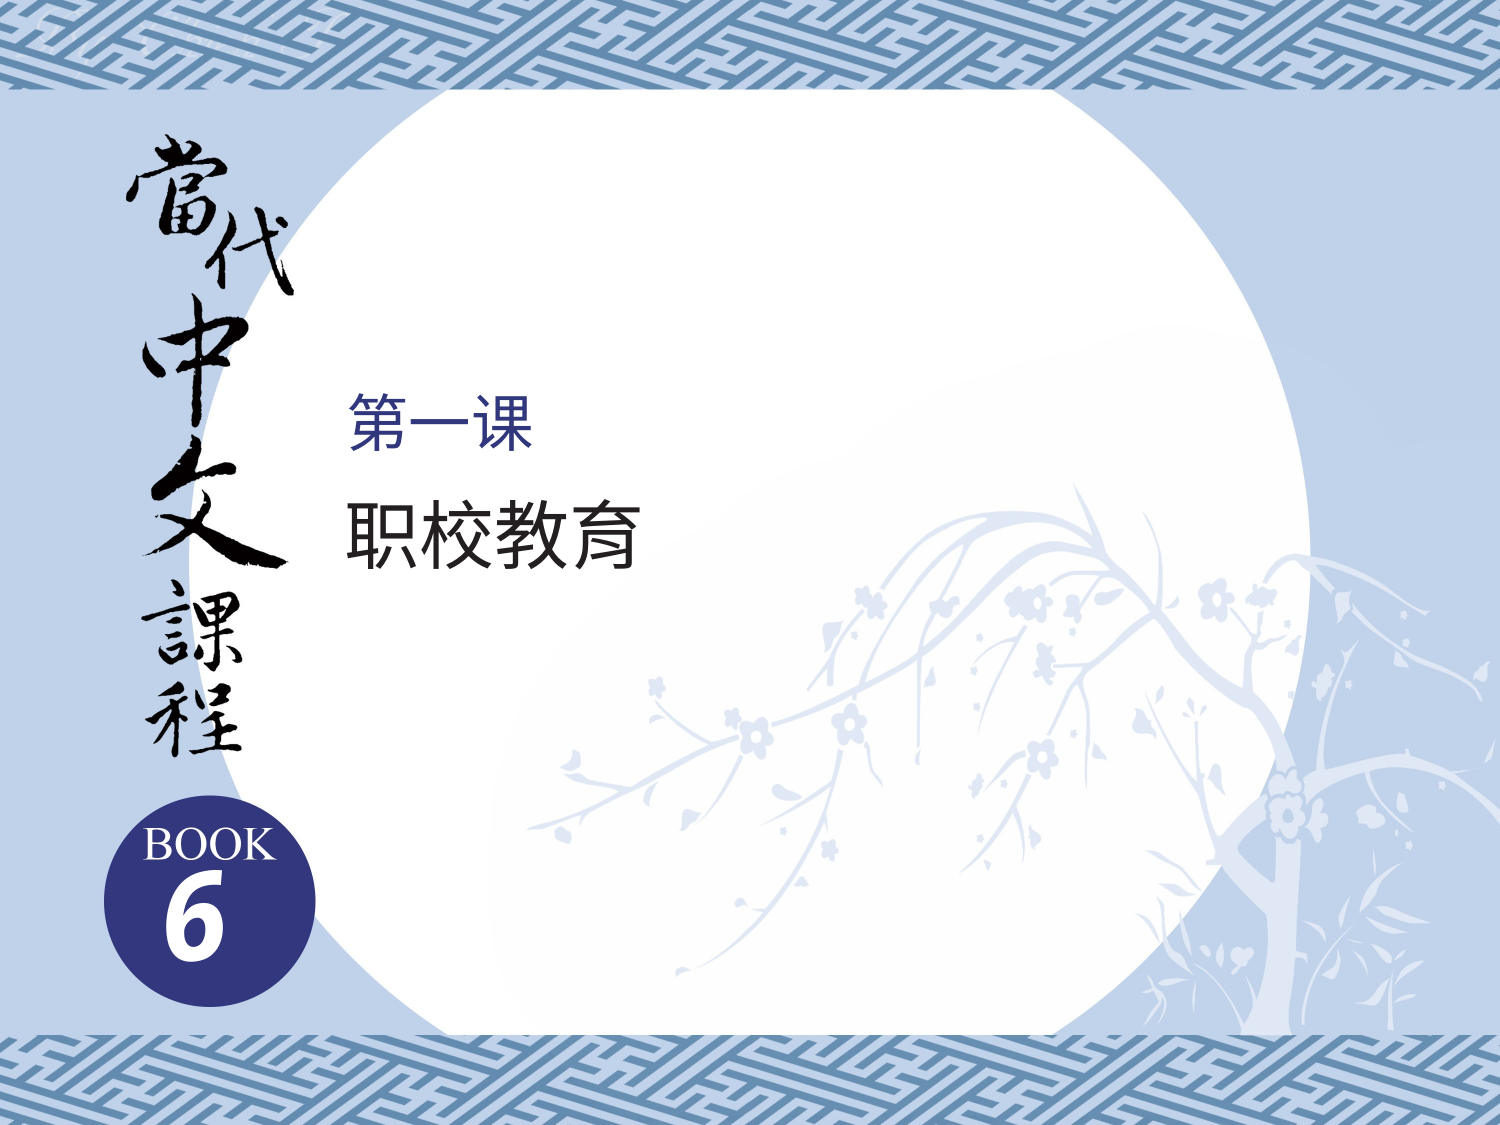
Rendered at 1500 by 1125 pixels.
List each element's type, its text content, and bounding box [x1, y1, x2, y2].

text_box [0, 0, 1500, 1125]
text_box 第一课 职校教育 [342, 384, 1088, 579]
text_box 6 [102, 832, 284, 995]
